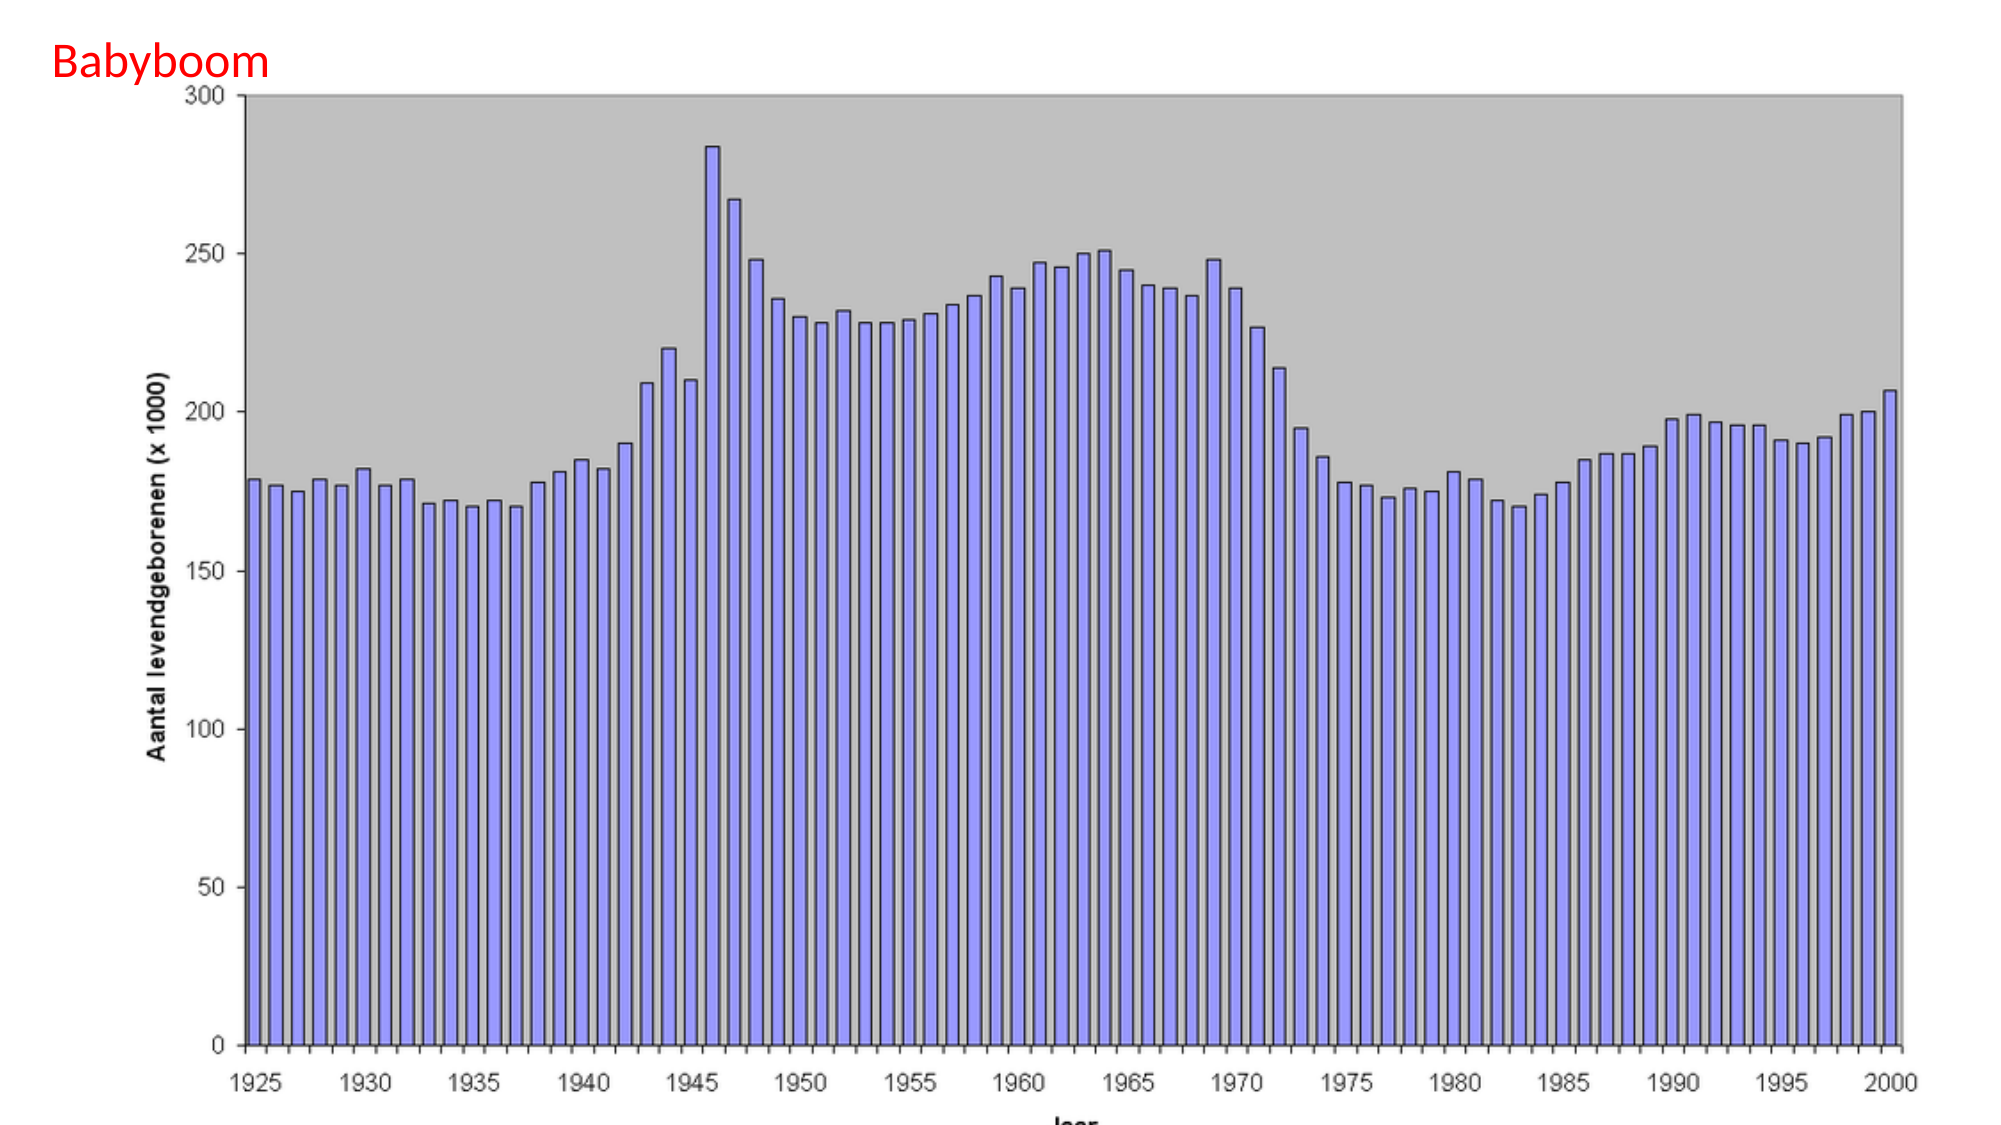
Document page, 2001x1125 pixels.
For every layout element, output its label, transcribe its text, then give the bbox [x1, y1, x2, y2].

text_box Babyboom [36, 20, 598, 95]
picture [117, 50, 1938, 1125]
